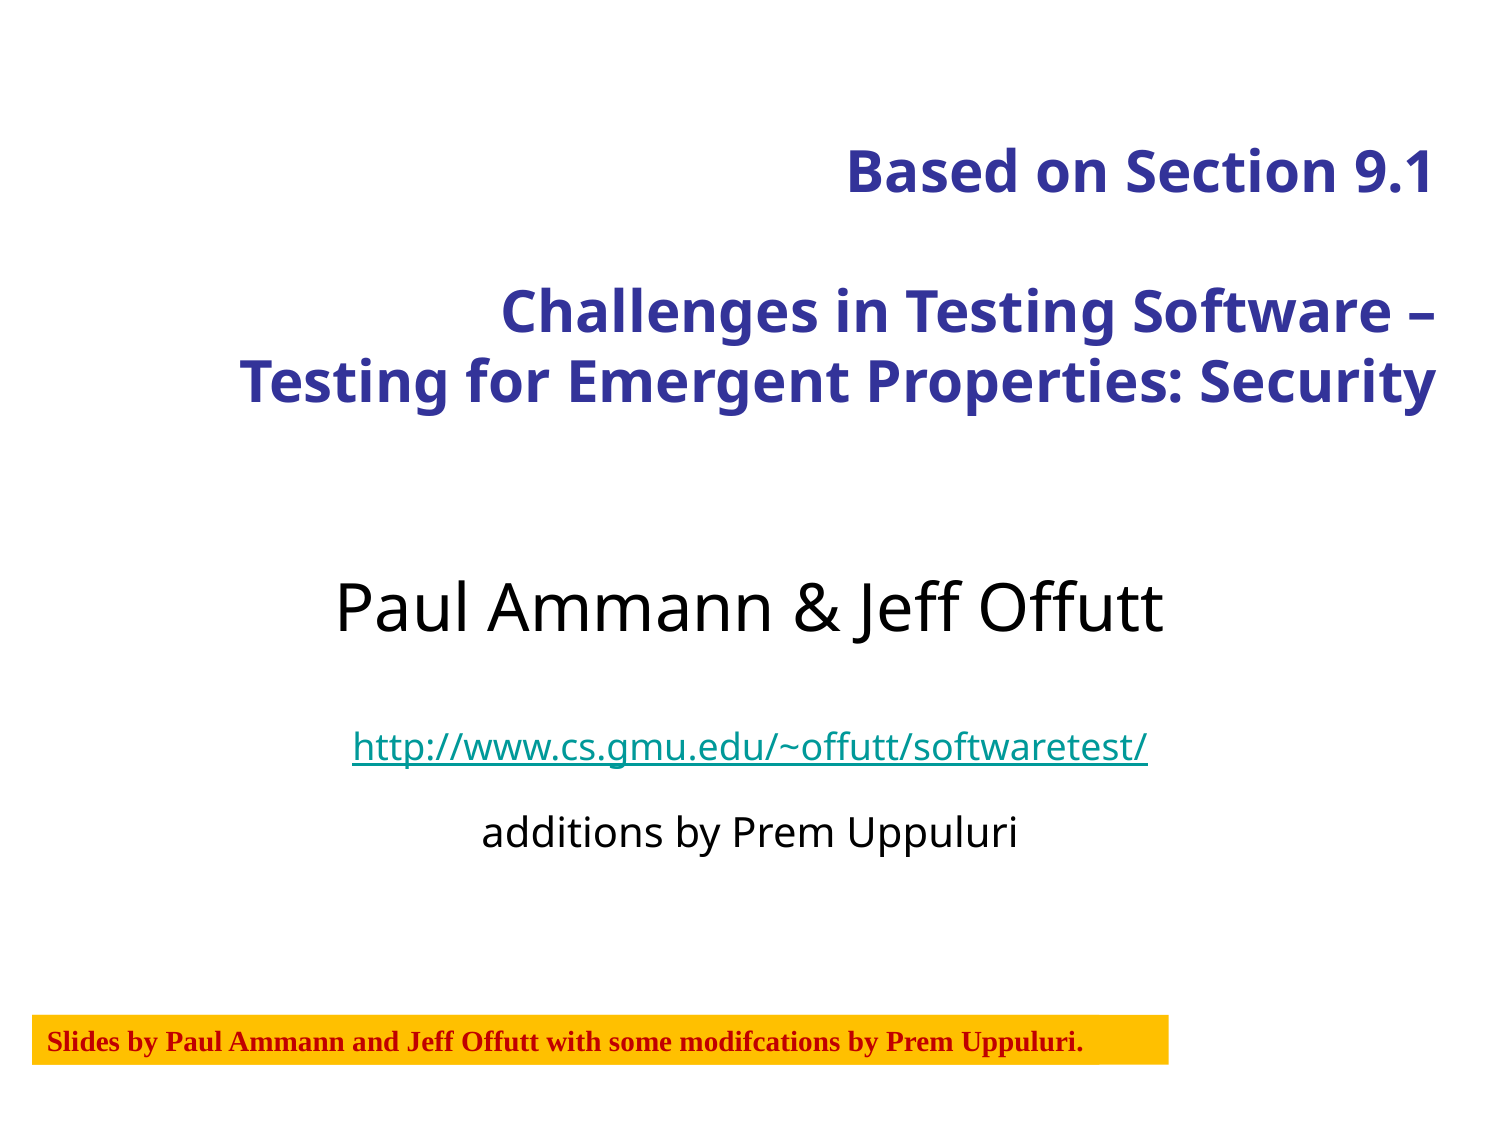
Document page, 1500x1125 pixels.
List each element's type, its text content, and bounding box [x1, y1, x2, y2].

subtitle Paul Ammann & Jeff Offutt http://www.cs.gmu.edu/~offutt/softwaretest/ additions by Prem Uppuluri [225, 557, 1275, 1085]
title Based on Section 9.1 Challenges in Testing Software – Testing for Emergent Properties: Security [16, 63, 1453, 485]
